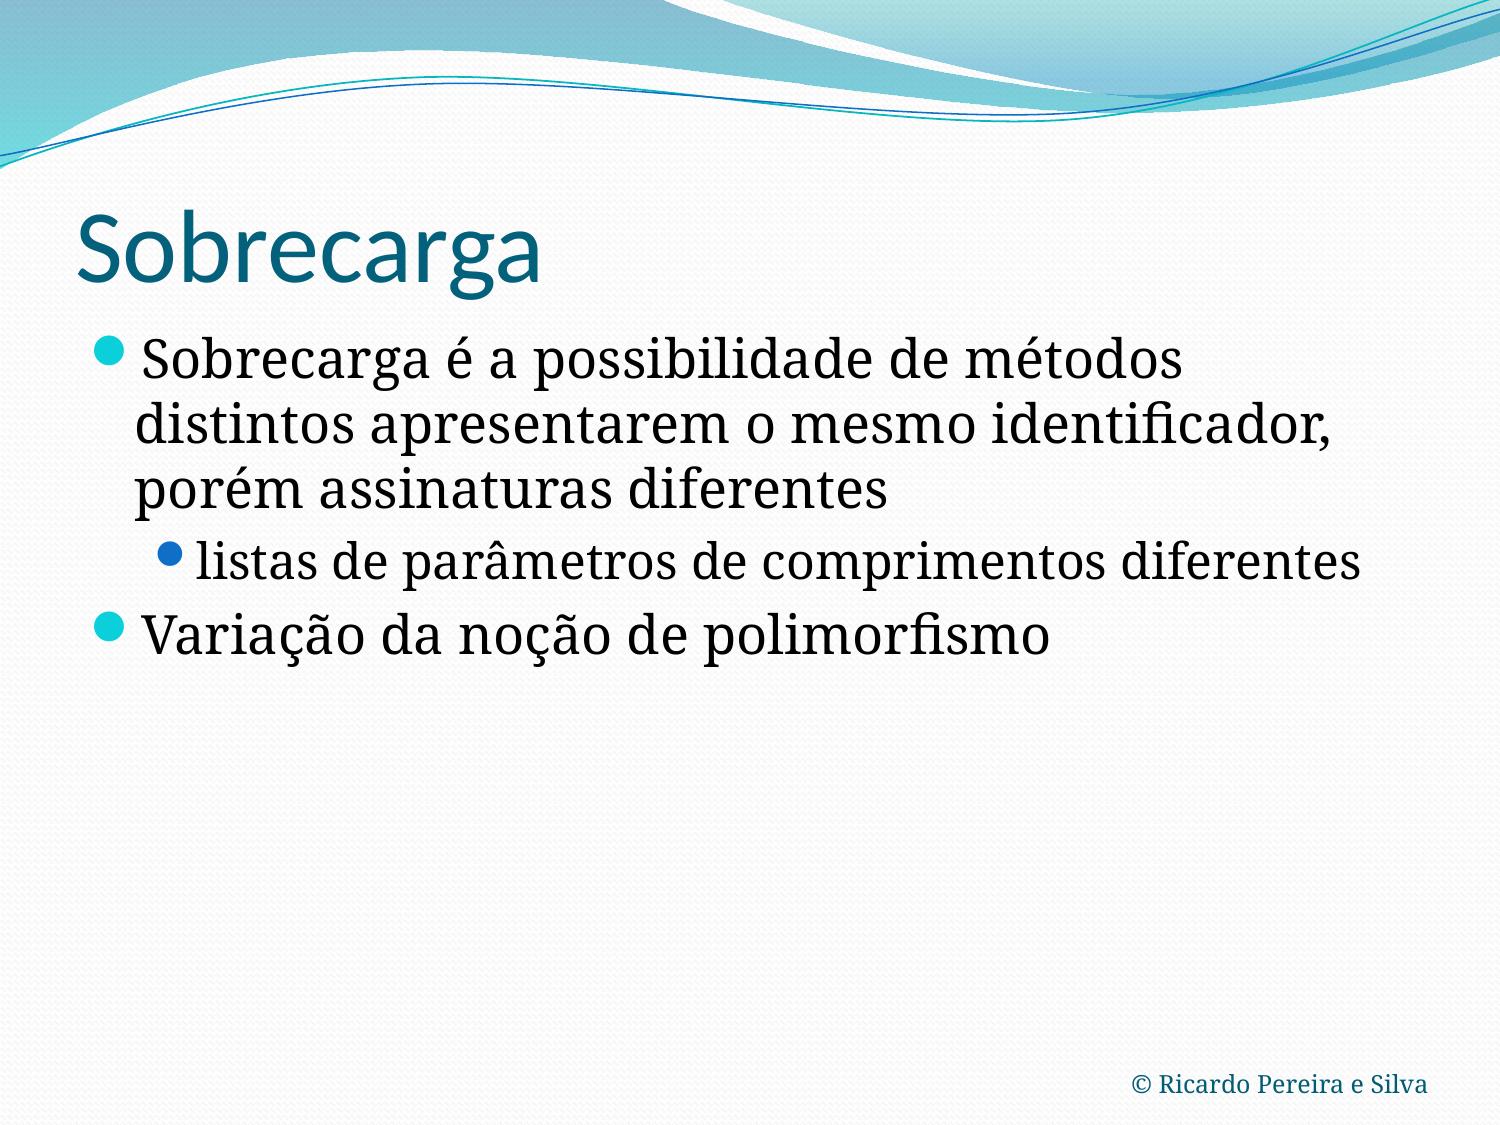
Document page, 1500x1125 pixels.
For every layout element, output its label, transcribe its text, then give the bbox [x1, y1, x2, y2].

title Sobrecarga [75, 115, 1425, 303]
list Sobrecarga é a possibilidade de métodos distintos apresentarem o mesmo identificador, porém assinaturas diferentes listas de parâmetros de comprimentos diferentes Variação da noção de polimorfismo [75, 317, 1425, 1038]
footer © Ricardo Pereira e Silva [1101, 1042, 1429, 1103]
